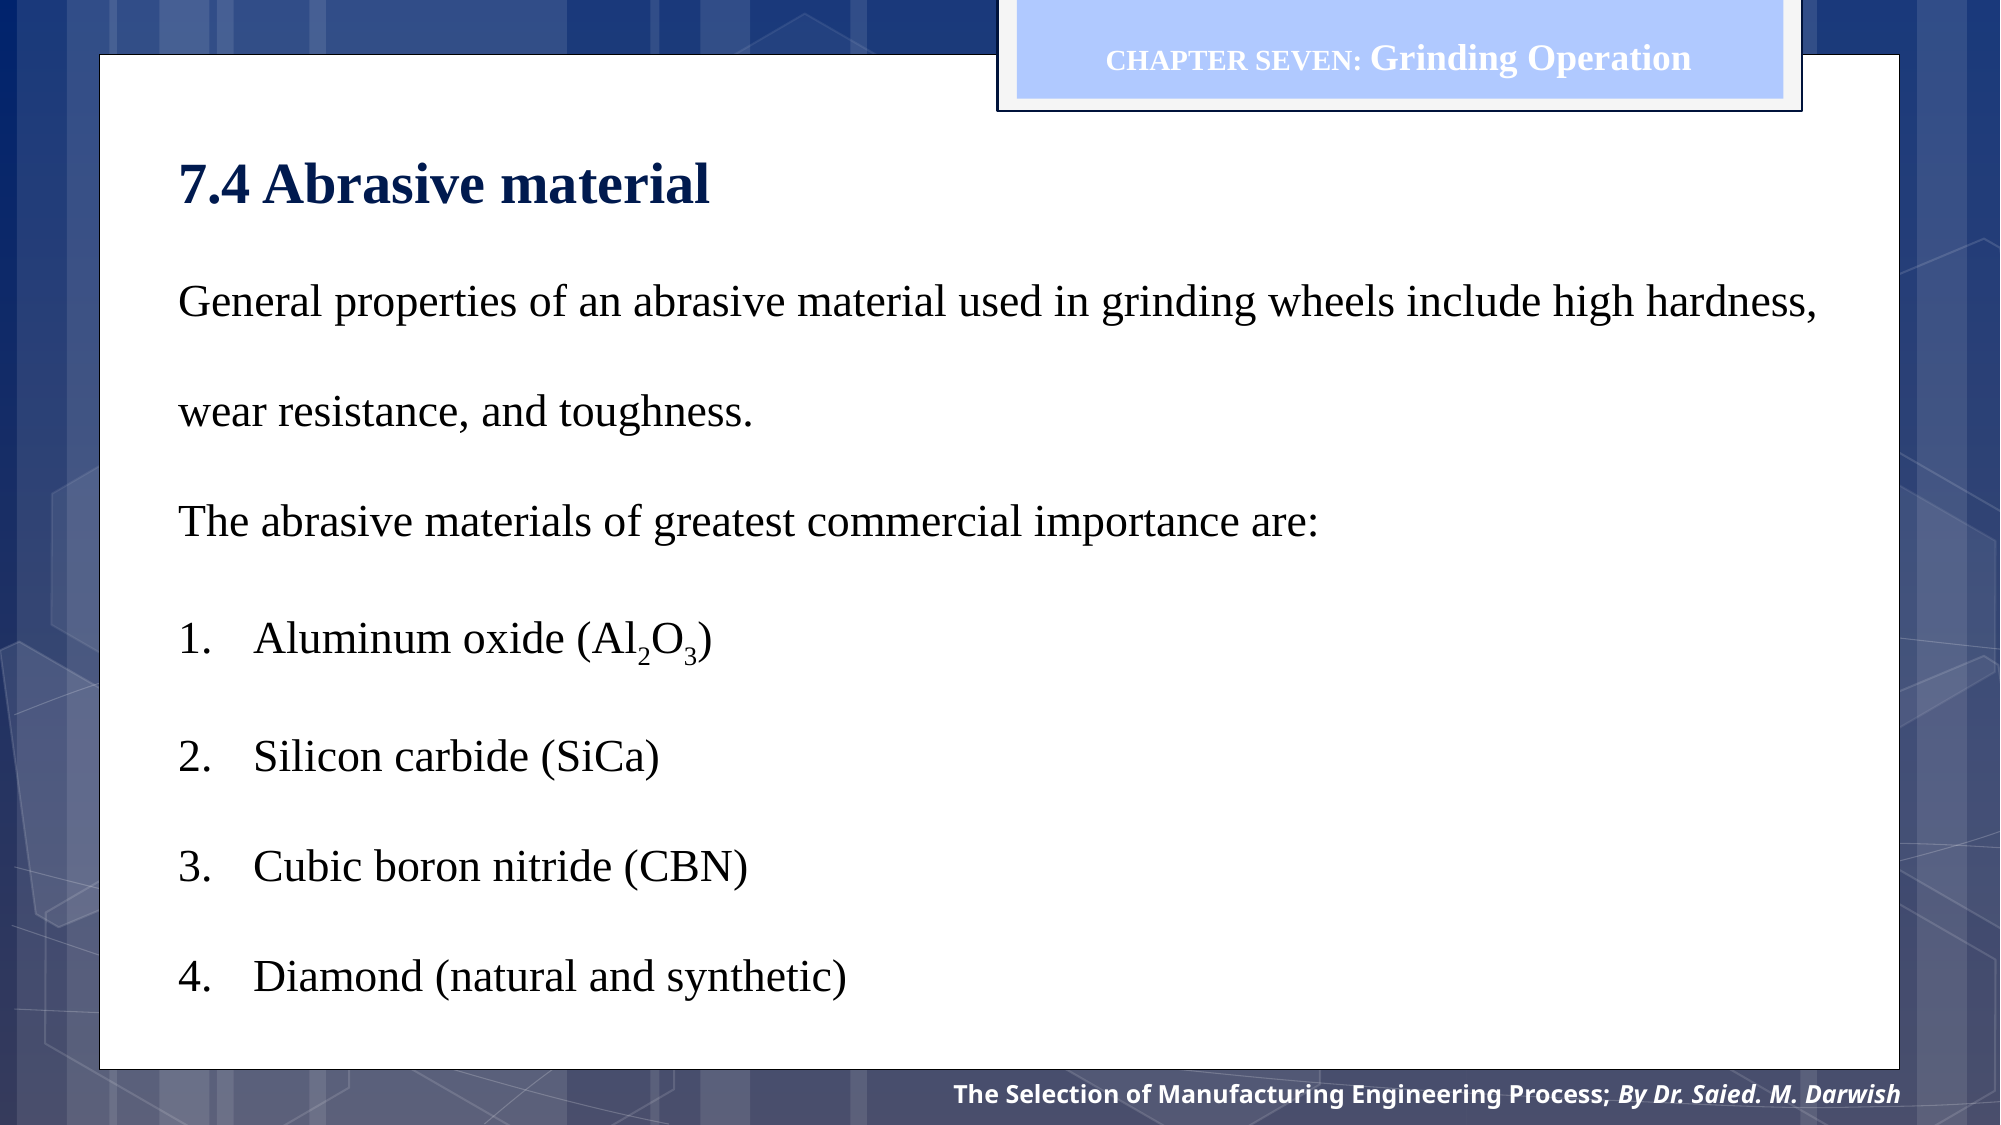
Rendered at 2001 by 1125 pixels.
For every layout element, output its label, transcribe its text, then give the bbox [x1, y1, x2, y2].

text_box CHAPTER SEVEN: Grinding Operation [940, 0, 1858, 86]
text_box 7.4 Abrasive material General properties of an abrasive material used in grinding wheels include high hardness, wear resistance, and toughness. The abrasive materials of greatest commercial importance are: Aluminum oxide (Al2O3) Silicon carbide (SiCa) Cubic boron nitride (CBN) Diamond (natural and synthetic) [163, 131, 1860, 1008]
